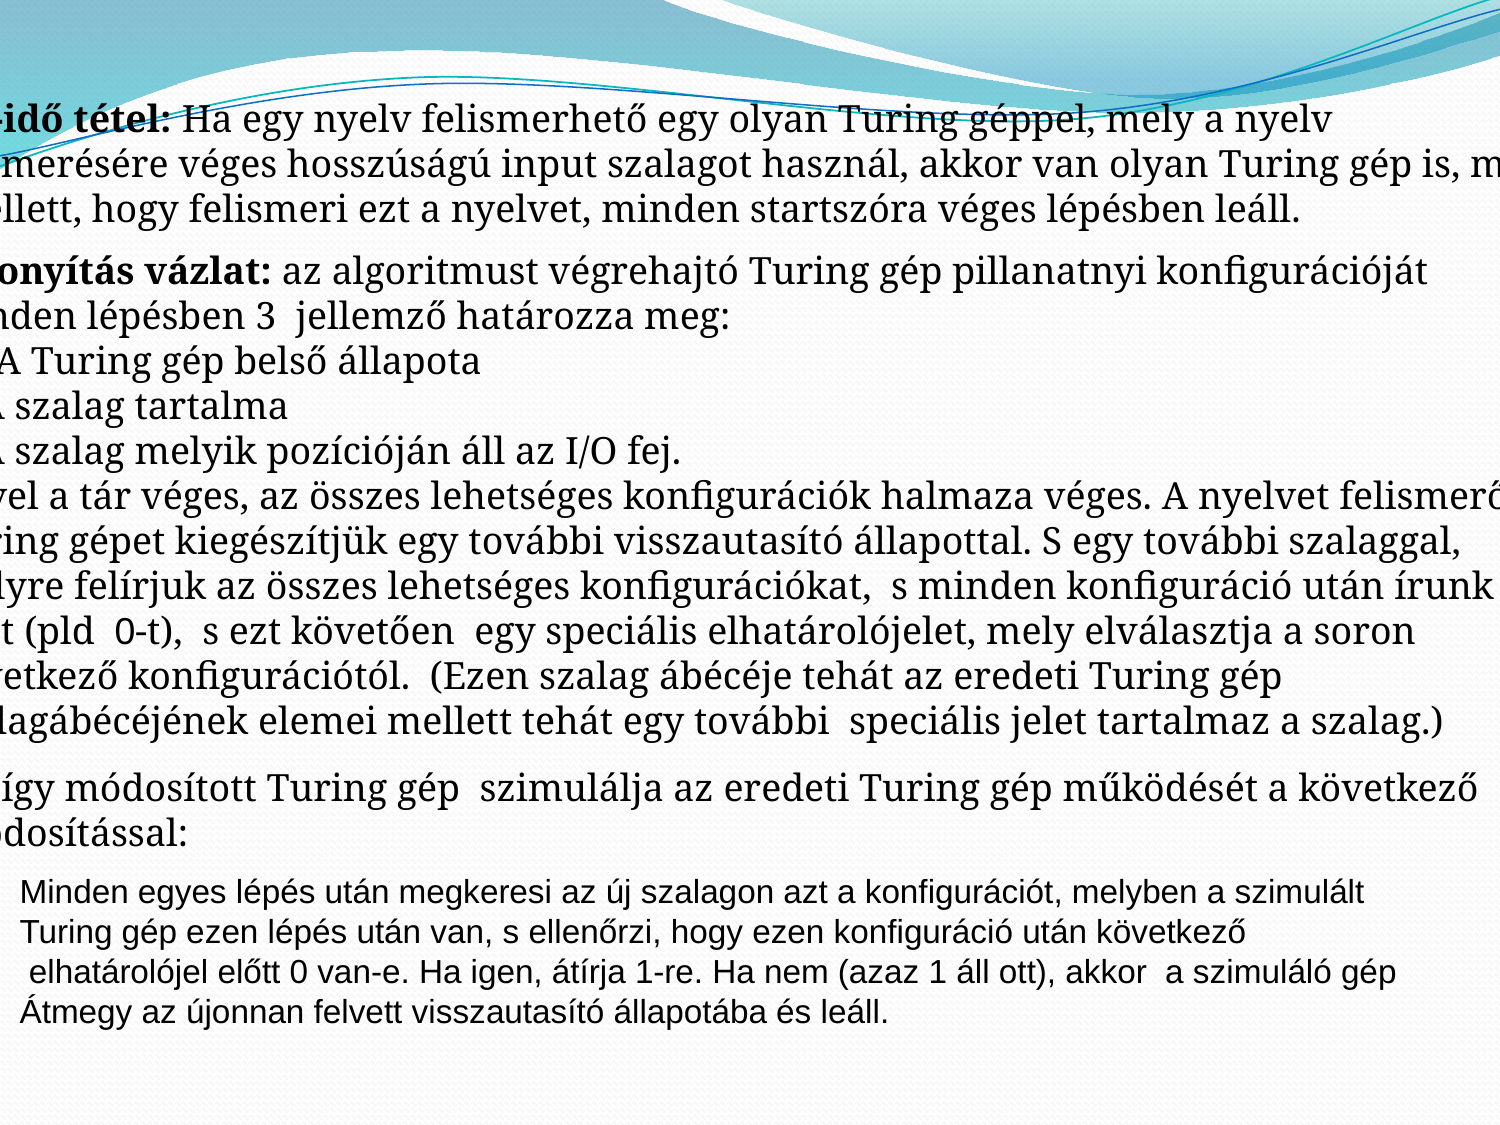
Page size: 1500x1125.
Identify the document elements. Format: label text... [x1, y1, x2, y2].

text_box Az így módosított Turing gép szimulálja az eredeti Turing gép működését a következő módosítással: [0, 756, 1495, 862]
text_box Tár-idő tétel: Ha egy nyelv felismerhető egy olyan Turing géppel, mely a nyelv felismerésére véges hosszúságú input szalagot használ, akkor van olyan Turing gép is, mely amellett, hogy felismeri ezt a nyelvet, minden startszóra véges lépésben leáll. [0, 87, 1500, 238]
text_box Bizonyítás vázlat: az algoritmust végrehajtó Turing gép pillanatnyi konfigurációját minden lépésben 3 jellemző határozza meg: A Turing gép belső állapota 2. A szalag tartalma 3. A szalag melyik pozícióján áll az I/O fej. Mivel a tár véges, az összes lehetséges konfigurációk halmaza véges. A nyelvet felismerő Turing gépet kiegészítjük egy további visszautasító állapottal. S egy további szalaggal, melyre felírjuk az összes lehetséges konfigurációkat, s minden konfiguráció után írunk egy jelet (pld 0-t), s ezt követően egy speciális elhatárolójelet, mely elválasztja a soron következő konfigurációtól. (Ezen szalag ábécéje tehát az eredeti Turing gép szalagábécéjének elemei mellett tehát egy további speciális jelet tartalmaz a szalag.) [0, 239, 1500, 750]
text_box Minden egyes lépés után megkeresi az új szalagon azt a konfigurációt, melyben a szimulált Turing gép ezen lépés után van, s ellenőrzi, hogy ezen konfiguráció után következő elhatárolójel előtt 0 van-e. Ha igen, átírja 1-re. Ha nem (azaz 1 áll ott), akkor a szimuláló gép Átmegy az újonnan felvett visszautasító állapotába és leáll. [4, 862, 1414, 1038]
